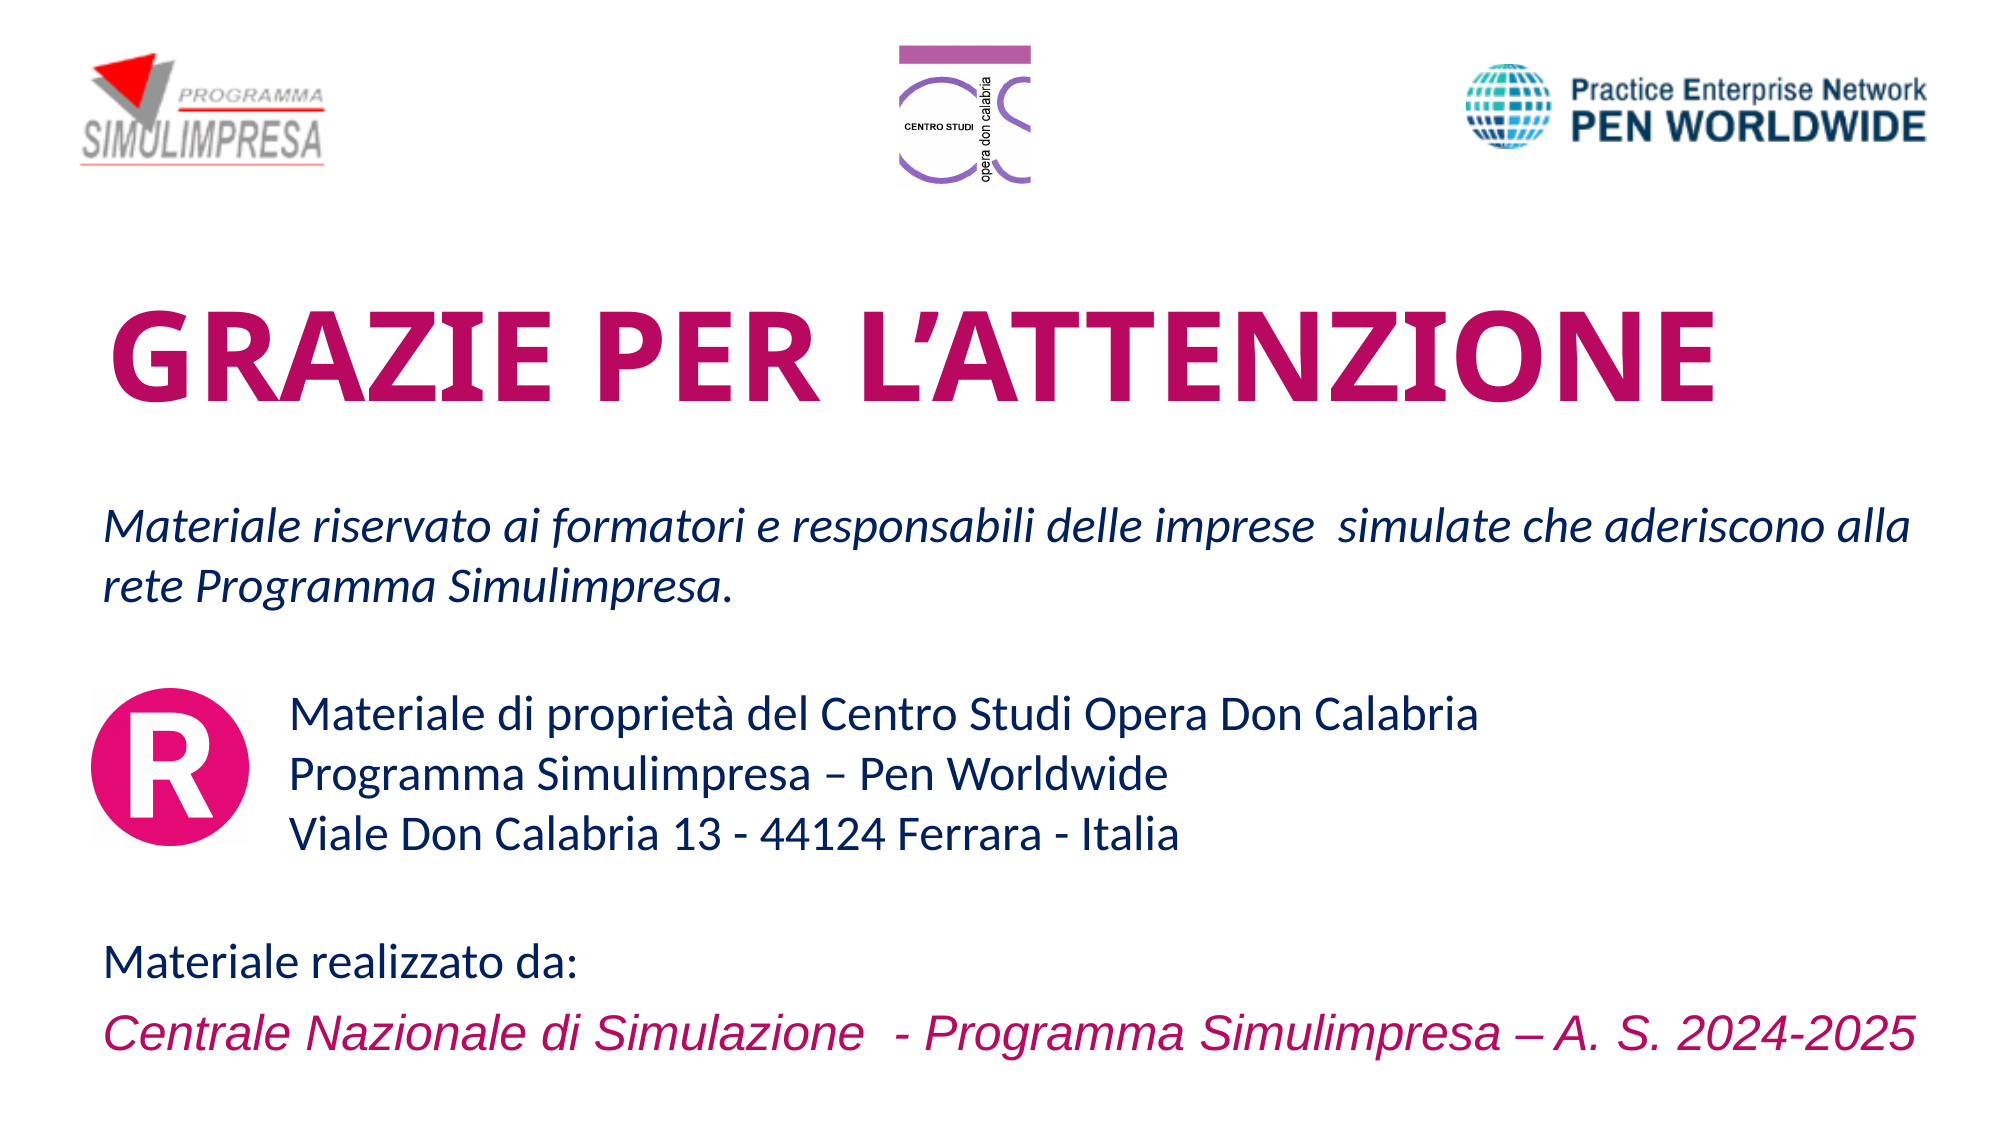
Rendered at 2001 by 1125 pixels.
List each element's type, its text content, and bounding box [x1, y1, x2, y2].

picture [76, 50, 336, 168]
picture [1466, 64, 1927, 149]
text_box GRAZIE PER L’ATTENZIONE [91, 268, 1909, 434]
text_box Materiale riservato ai formatori e responsabili delle imprese simulate che aderiscono alla rete Programma Simulimpresa. Materiale di proprietà del Centro Studi Opera Don Calabria Programma Simulimpresa – Pen Worldwide Viale Don Calabria 13 - 44124 Ferrara - Italia Materiale realizzato da: Centrale Nazionale di Simulazione - Programma Simulimpresa – A. S. 2024-2025 [23, 490, 1944, 1061]
picture [896, 42, 1034, 188]
picture [91, 688, 250, 847]
